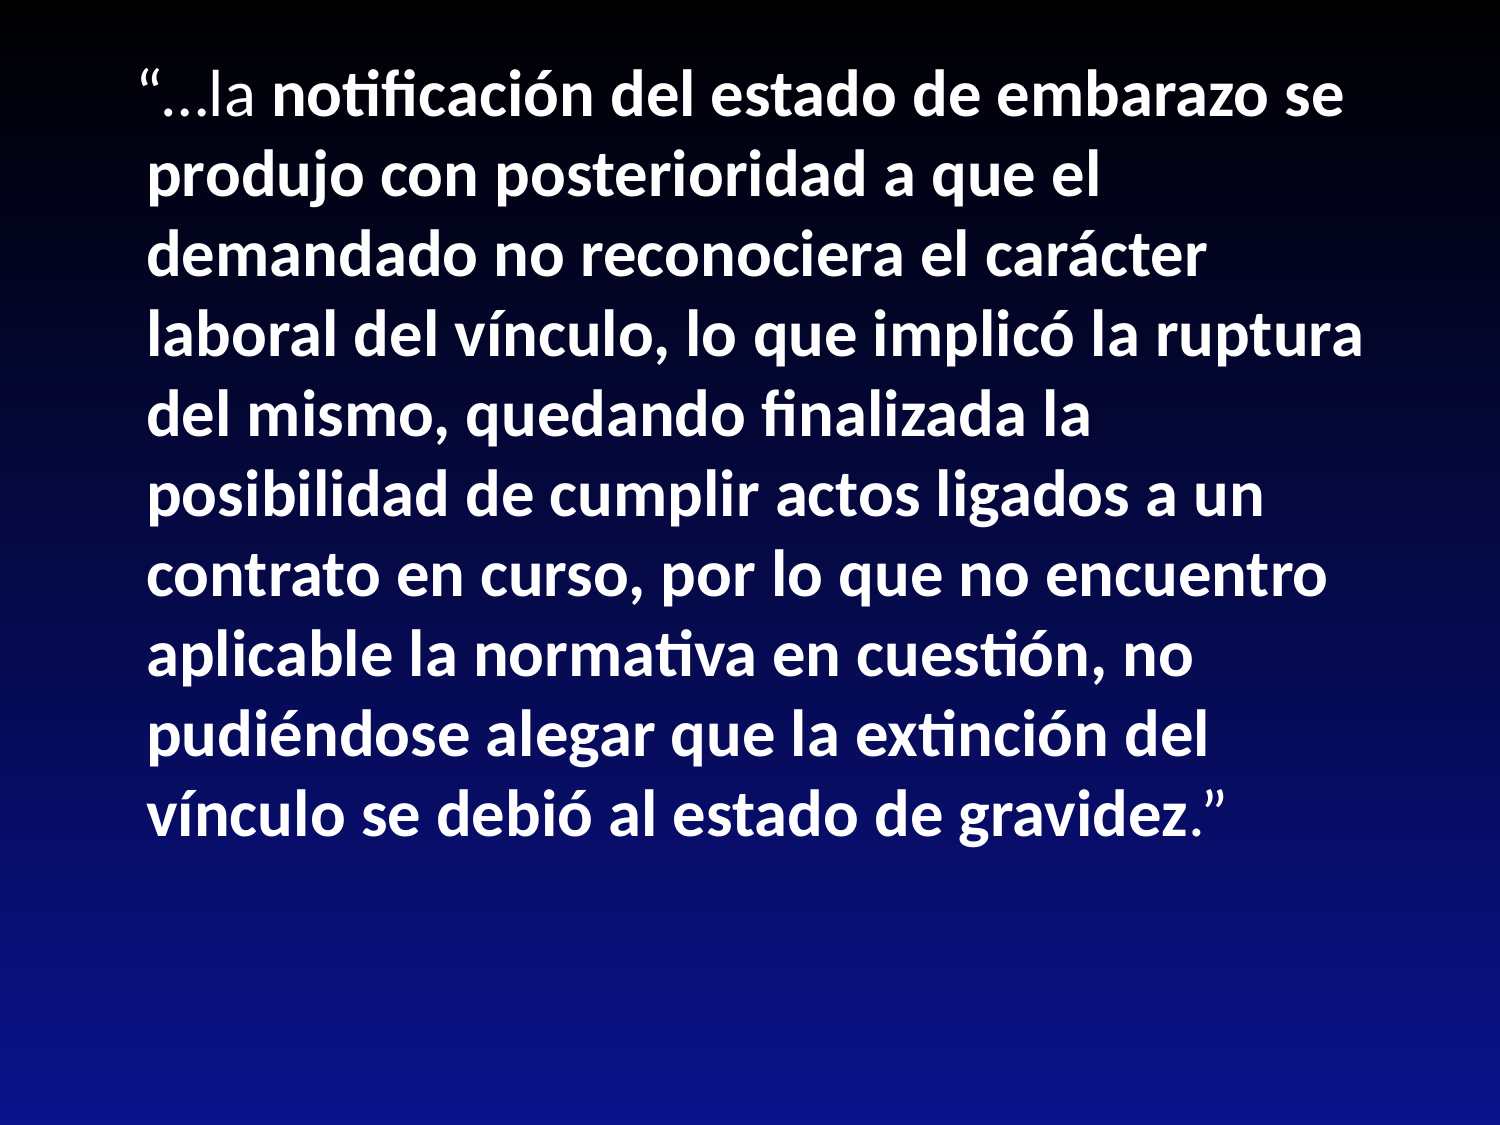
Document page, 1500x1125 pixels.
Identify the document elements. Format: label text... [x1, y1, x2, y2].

list “…la notificación del estado de embarazo se produjo con posterioridad a que el demandado no reconociera el carácter laboral del vínculo, lo que implicó la ruptura del mismo, quedando finalizada la posibilidad de cumplir actos ligados a un contrato en curso, por lo que no encuentro aplicable la normativa en cuestión, no pudiéndose alegar que la extinción del vínculo se debió al estado de gravidez.” [74, 42, 1426, 1006]
